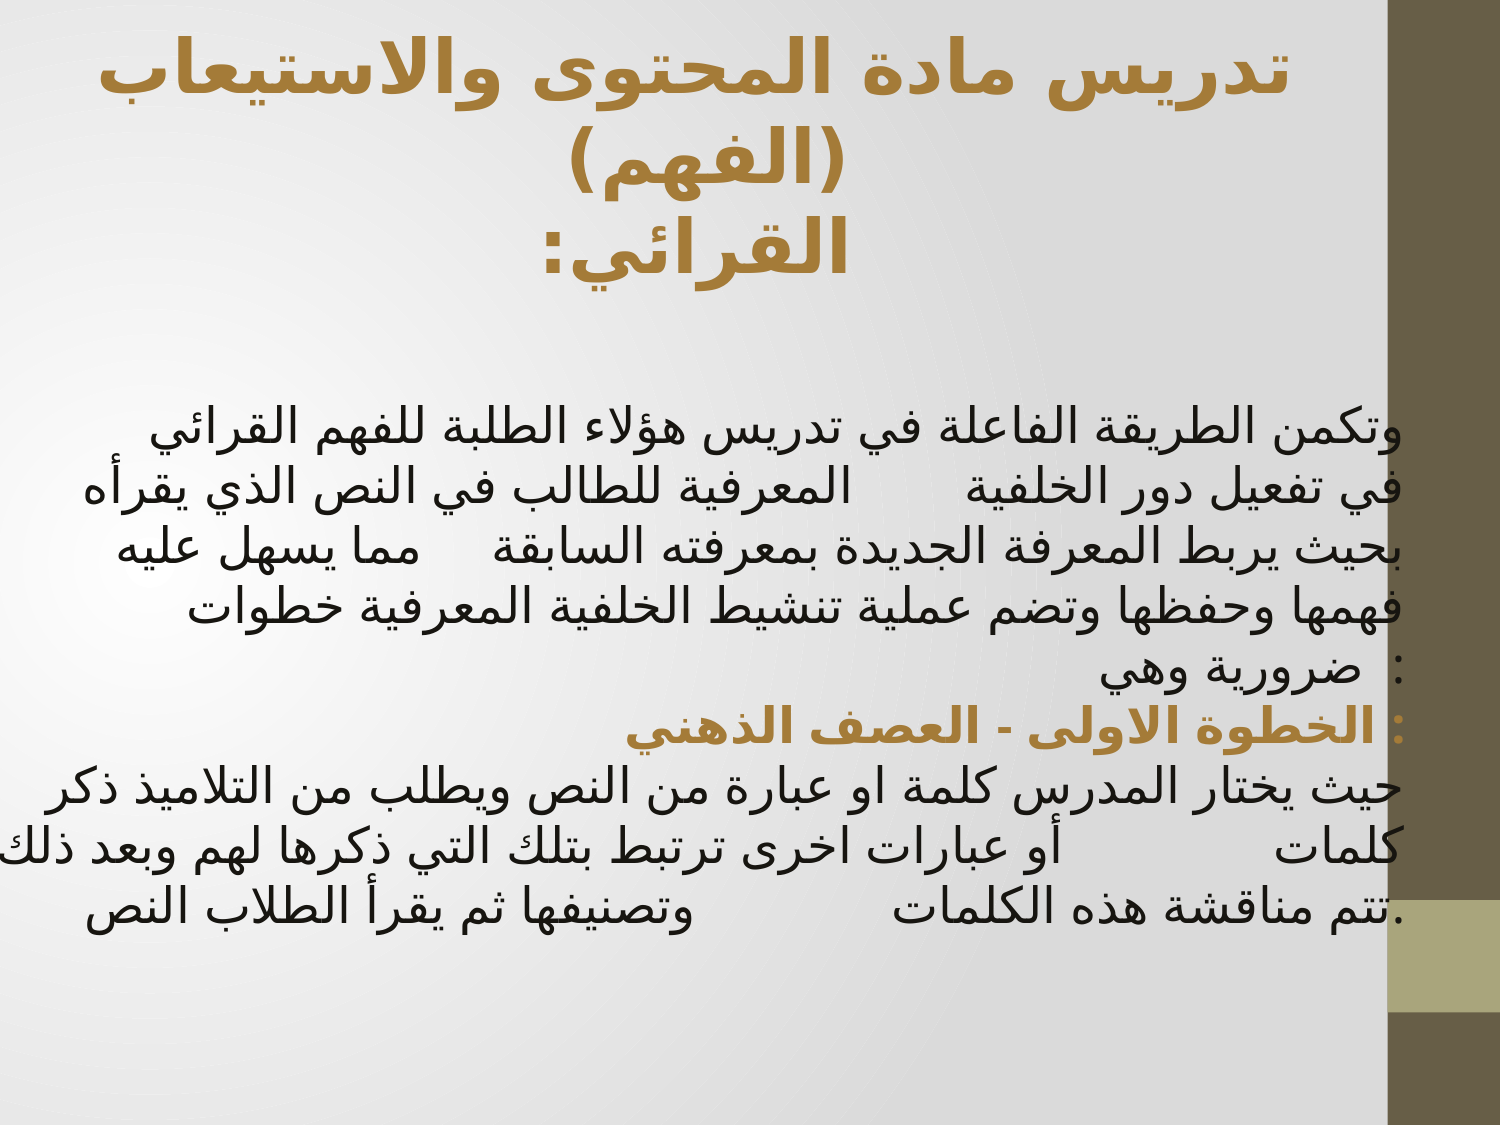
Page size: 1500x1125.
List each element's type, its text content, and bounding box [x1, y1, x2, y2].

text_box تدريس مادة المحتوى والاستيعاب (الفهم) القرائي: وتكمن الطريقة الفاعلة في تدريس هؤلاء الطلبة للفهم القرائي في تفعيل دور الخلفية المعرفية للطالب في النص الذي يقرأه بحيث يربط المعرفة الجديدة بمعرفته السابقة مما يسهل عليه فهمها وحفظها وتضم عملية تنشيط الخلفية المعرفية خطوات ضرورية وهي: الخطوة الاولى - العصف الذهني : حيث يختار المدرس كلمة او عبارة من النص ويطلب من التلاميذ ذكر كلمات أو عبارات اخرى ترتبط بتلك التي ذكرها لهم وبعد ذلك تتم مناقشة هذه الكلمات وتصنيفها ثم يقرأ الطلاب النص. [0, 10, 1421, 941]
